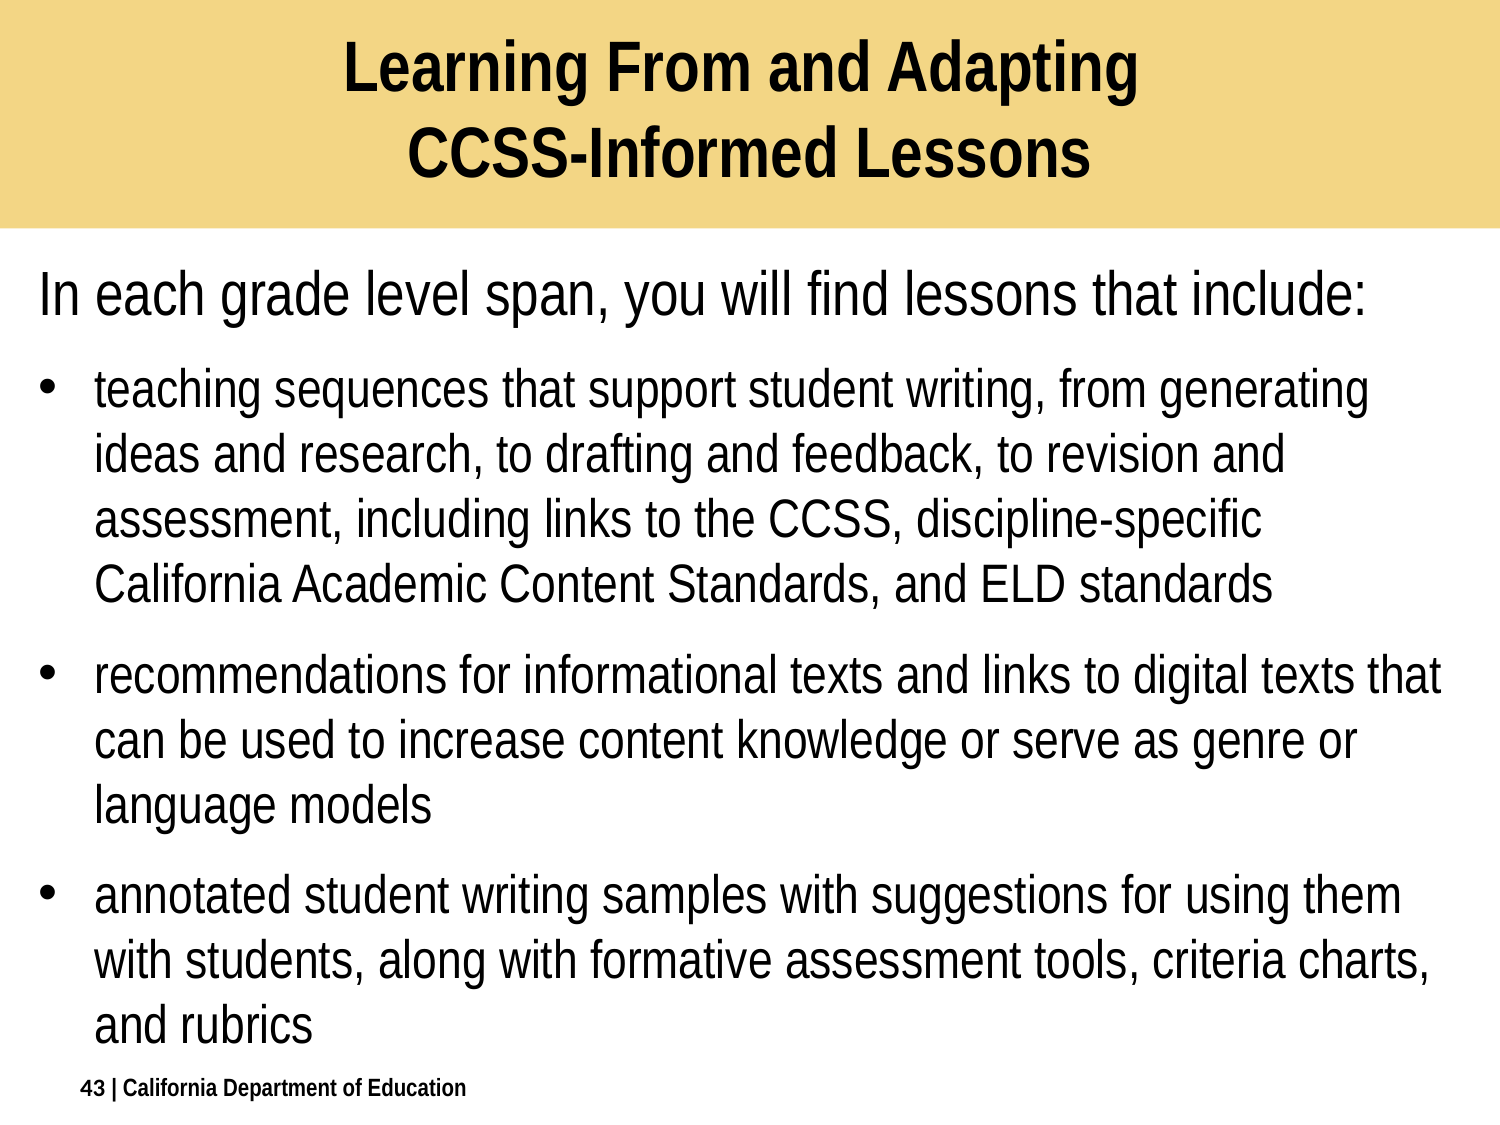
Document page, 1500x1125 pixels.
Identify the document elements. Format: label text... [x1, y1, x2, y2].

title Learning From and Adapting CCSS-Informed Lessons [0, 11, 1500, 200]
footer | California Department of Education [96, 1064, 699, 1124]
list In each grade level span, you will find lessons that include: teaching sequences that support student writing, from generating ideas and research, to drafting and feedback, to revision and assessment, including links to the CCSS, discipline-specific California Academic Content Standards, and ELD standards recommendations for informational texts and links to digital texts that can be used to increase content knowledge or serve as genre or language models annotated student writing samples with suggestions for using them with students, along with formative assessment tools, criteria charts, and rubrics [23, 245, 1476, 1078]
slide_number 43 [55, 1064, 96, 1124]
